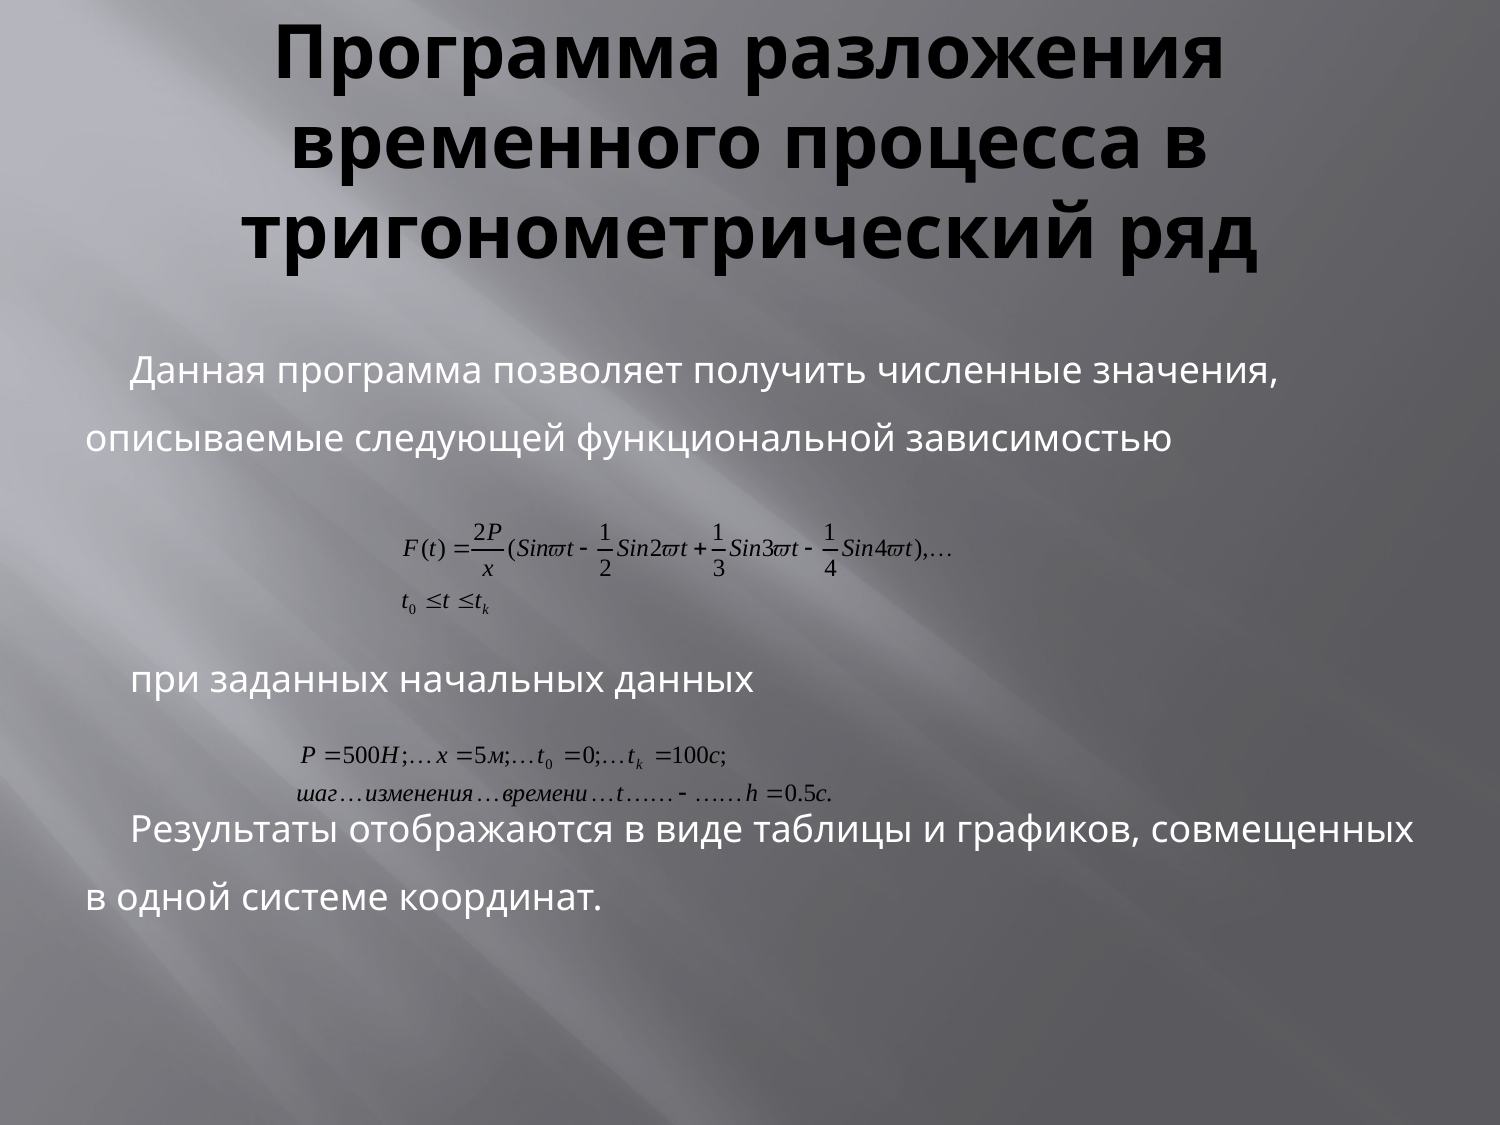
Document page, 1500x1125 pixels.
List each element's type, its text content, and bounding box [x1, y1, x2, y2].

list Данная программа позволяет получить численные значения, описываемые следующей функциональной зависимостью при заданных начальных данных Результаты отображаются в виде таблицы и графиков, совмещенных в одной системе координат. [70, 316, 1449, 1037]
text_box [398, 515, 957, 621]
title Программа разложения временного процесса в тригонометрический ряд [75, 45, 1425, 233]
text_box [292, 737, 836, 814]
